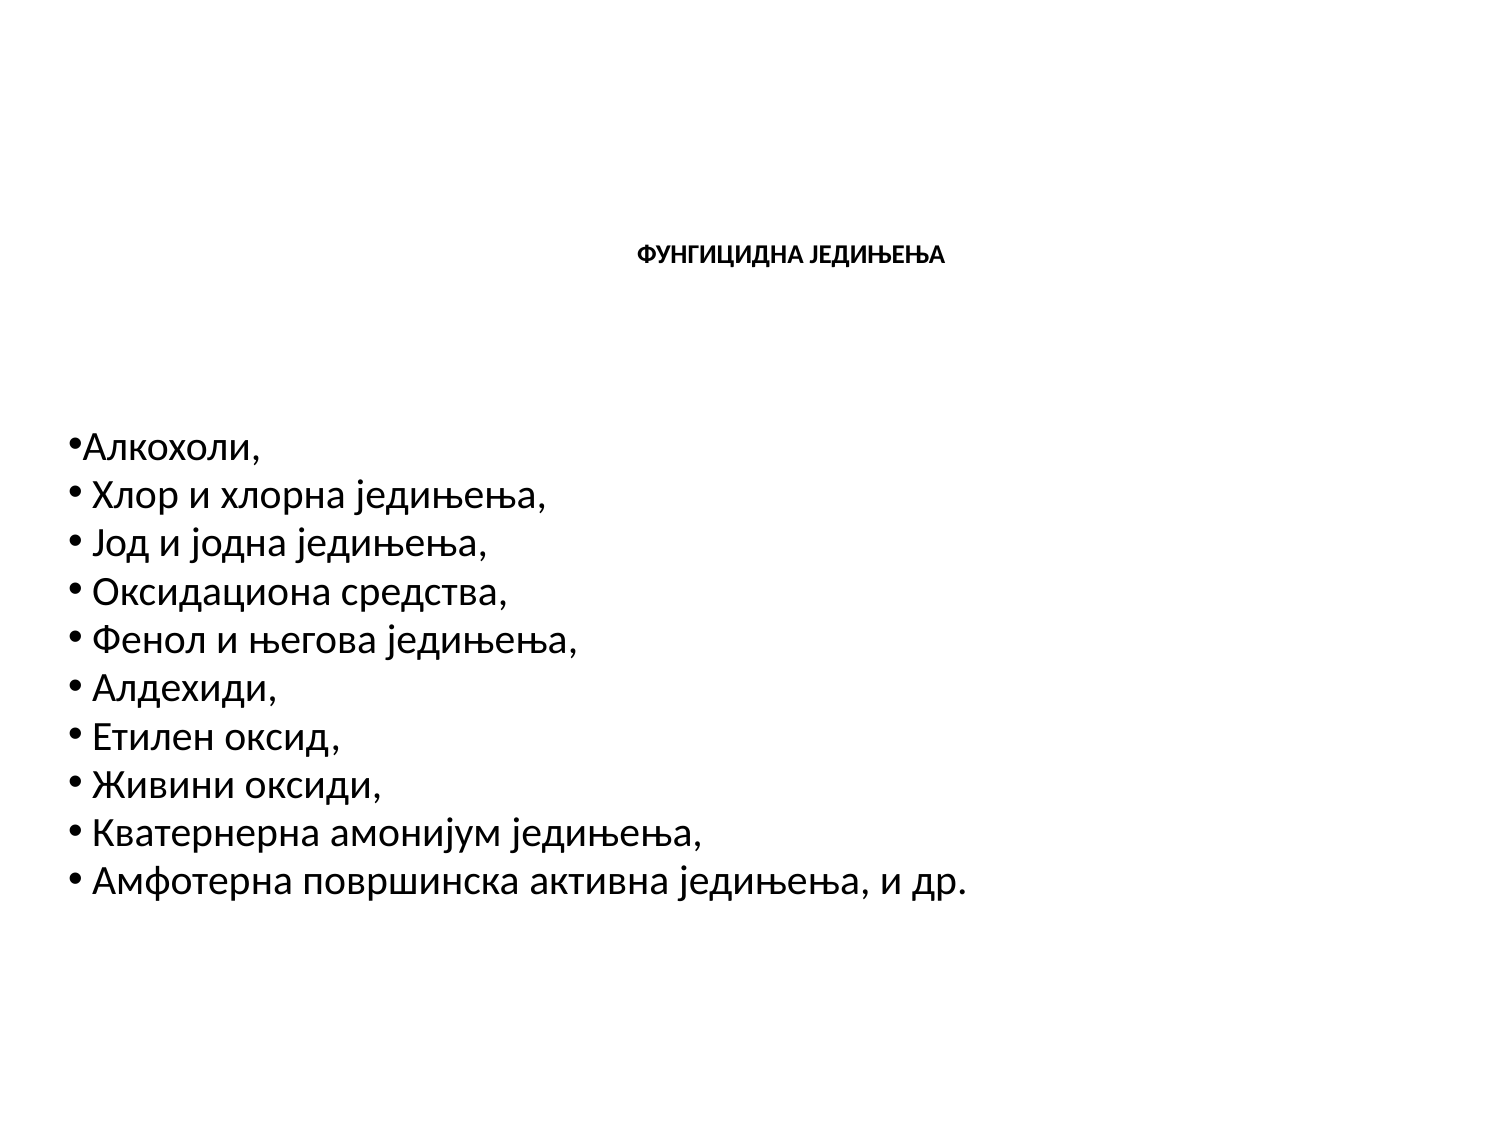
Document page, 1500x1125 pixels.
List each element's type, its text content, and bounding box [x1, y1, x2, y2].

title ФУНГИЦИДНА ЈЕДИЊЕЊА [41, 196, 1500, 309]
subtitle Алкохоли, Хлор и хлорна једињења, Јод и јодна једињења, Оксидациона средства, Фенол и његова једињења, Алдехиди, Етилен оксид, Живини оксиди, Кватернерна амонијум једињења, Амфотерна површинска активна једињења, и др. [53, 420, 1471, 989]
